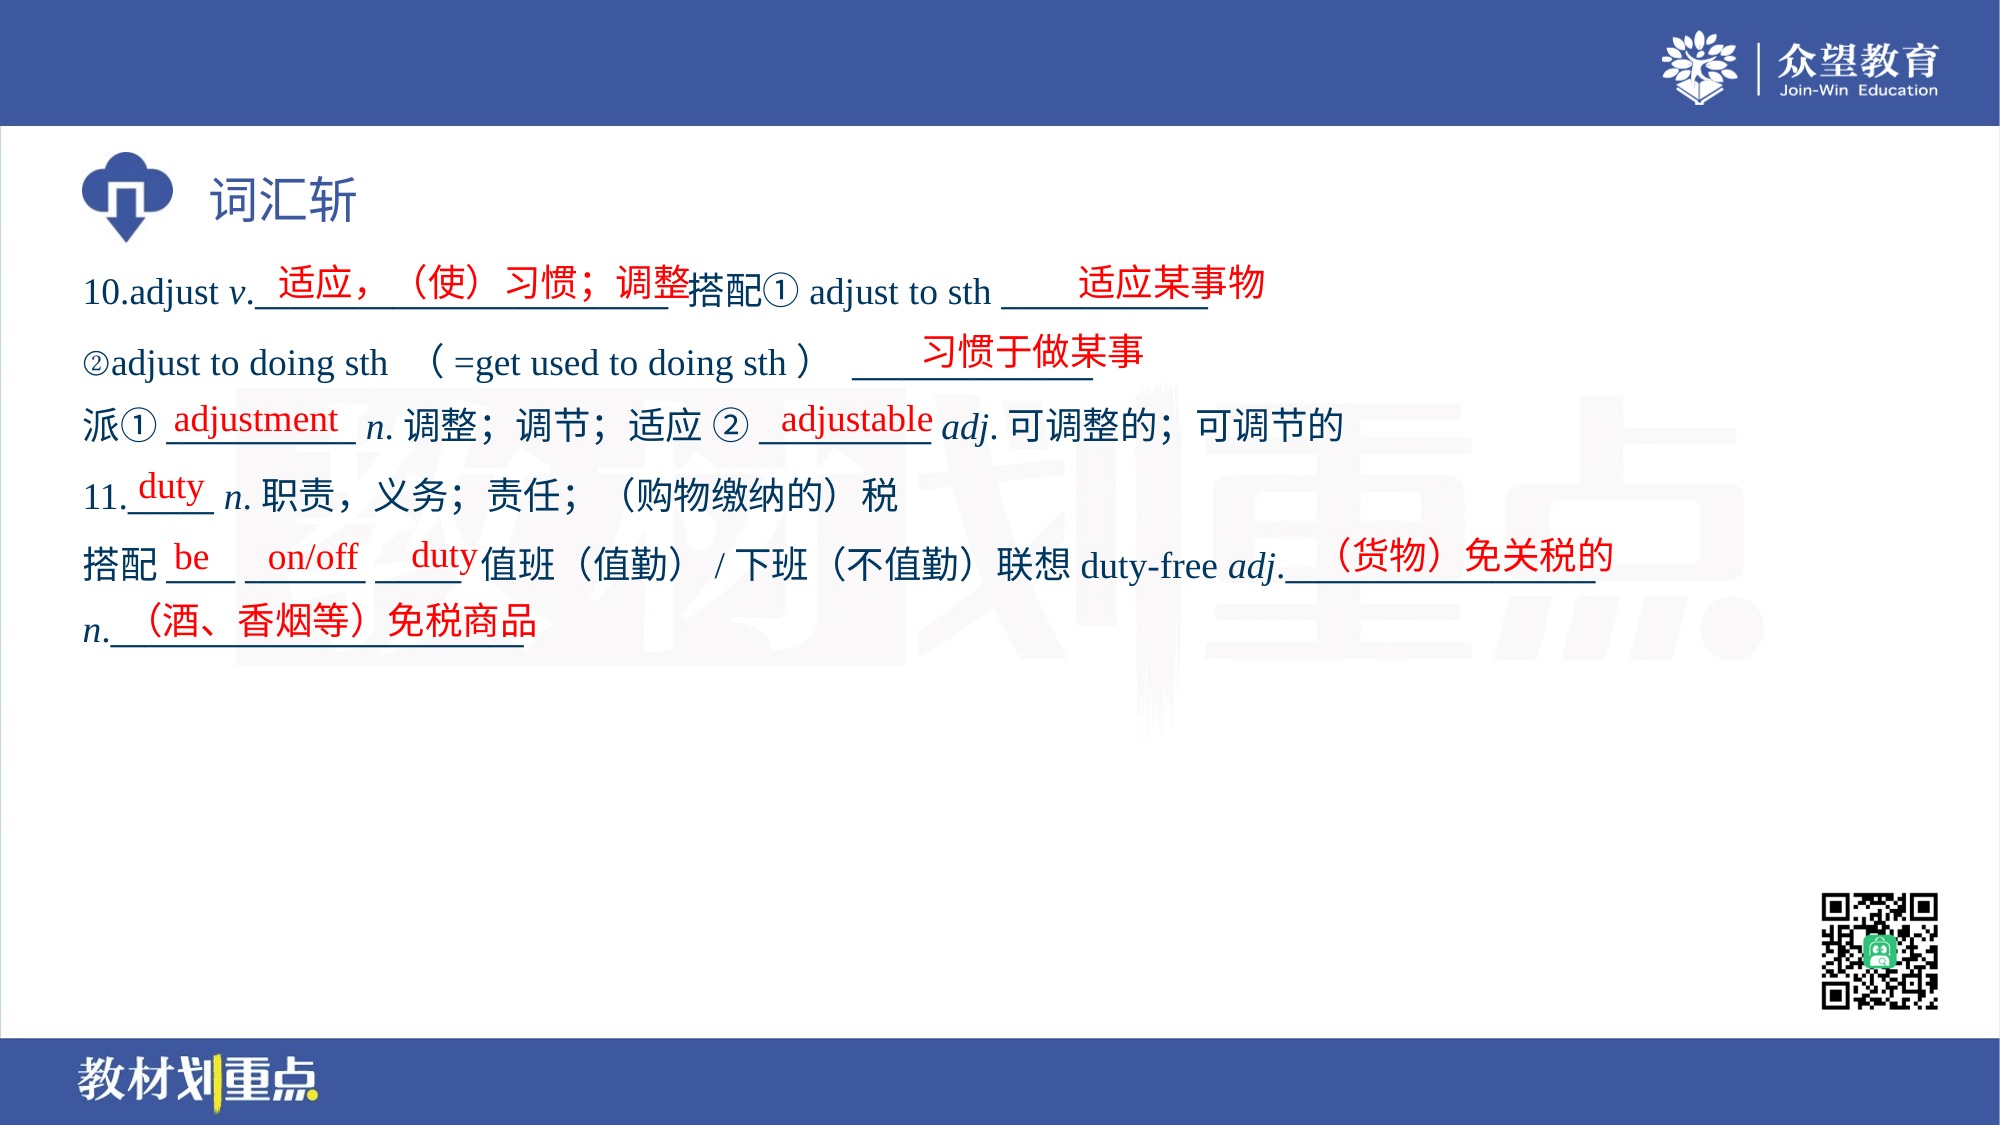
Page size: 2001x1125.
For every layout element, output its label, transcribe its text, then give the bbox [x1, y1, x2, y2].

text_box be [160, 512, 224, 571]
text_box 11._____ n.职责，义务；责任；（购物缴纳的）税 搭配____ _______ _____ 值班（值勤）/下班（不值勤）联想duty-free adj.__________________ n.________________________ [82, 448, 1817, 644]
text_box ②adjust to doing sth （=get used to doing sth） ______________ 派①___________ n.调整；调节；适应 ②__________ adj.可调整的；可调节的 [82, 313, 1817, 441]
text_box 适应某事物 [1064, 238, 1280, 298]
text_box adjustment [160, 374, 353, 433]
text_box duty [124, 441, 219, 500]
text_box on/off [254, 512, 373, 571]
text_box 适应，（使）习惯；调整 [264, 238, 705, 298]
text_box adjustable [767, 374, 948, 433]
text_box duty [397, 509, 492, 568]
text_box 10.adjust v.________________________ 搭配①adjust to sth ____________ [82, 247, 1817, 306]
text_box 习惯于做某事 [906, 308, 1159, 367]
text_box （货物）免关税的 [1301, 512, 1629, 571]
picture [0, 0, 2000, 1125]
text_box （酒、香烟等）免税商品 [111, 577, 552, 636]
